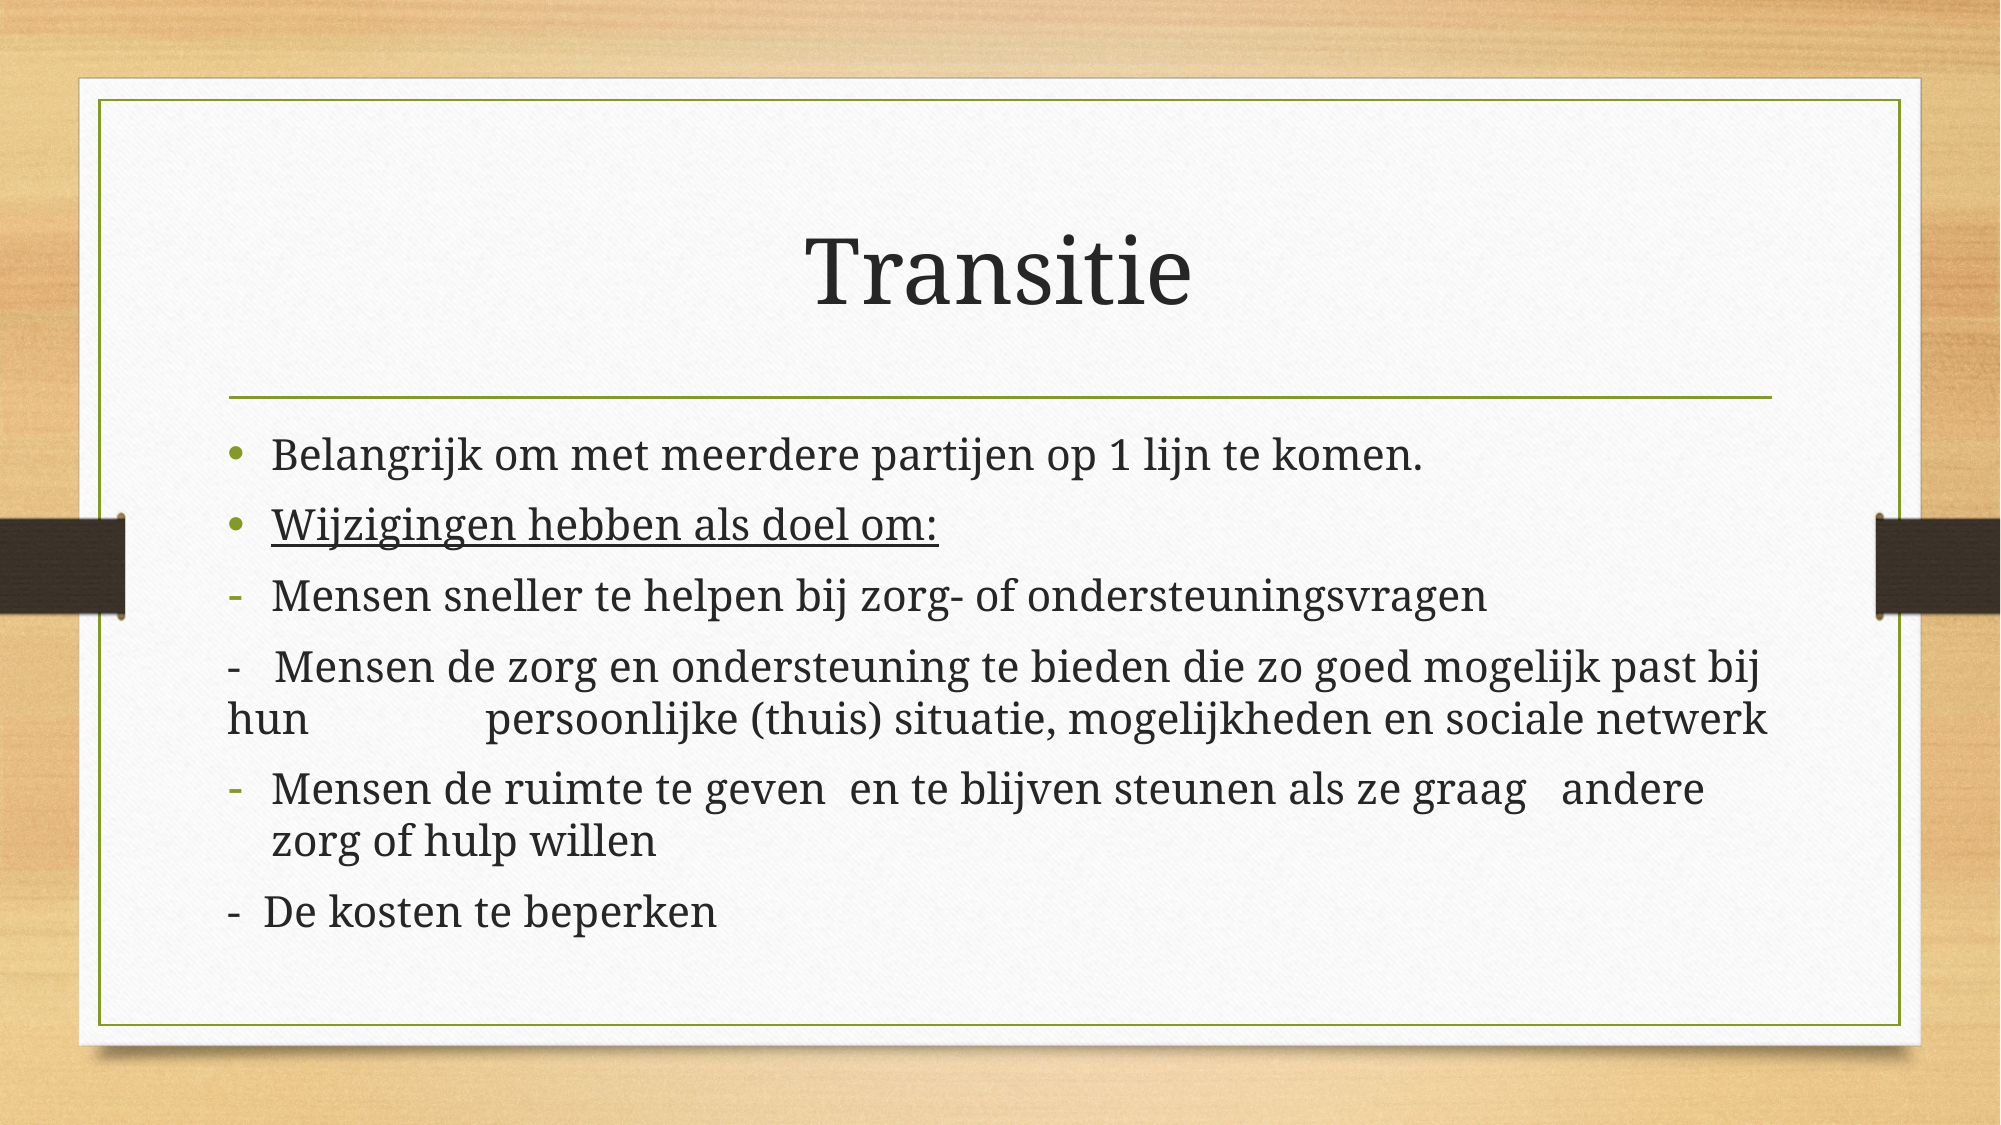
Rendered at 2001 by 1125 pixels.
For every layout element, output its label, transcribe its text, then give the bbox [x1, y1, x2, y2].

title Transitie [212, 161, 1788, 375]
list Belangrijk om met meerdere partijen op 1 lijn te komen. Wijzigingen hebben als doel om: Mensen sneller te helpen bij zorg- of ondersteuningsvragen - Mensen de zorg en ondersteuning te bieden die zo goed mogelijk past bij hun persoonlijke (thuis) situatie, mogelijkheden en sociale netwerk Mensen de ruimte te geven en te blijven steunen als ze graag andere zorg of hulp willen - De kosten te beperken [212, 419, 1788, 964]
picture [0, 0, 2001, 1125]
